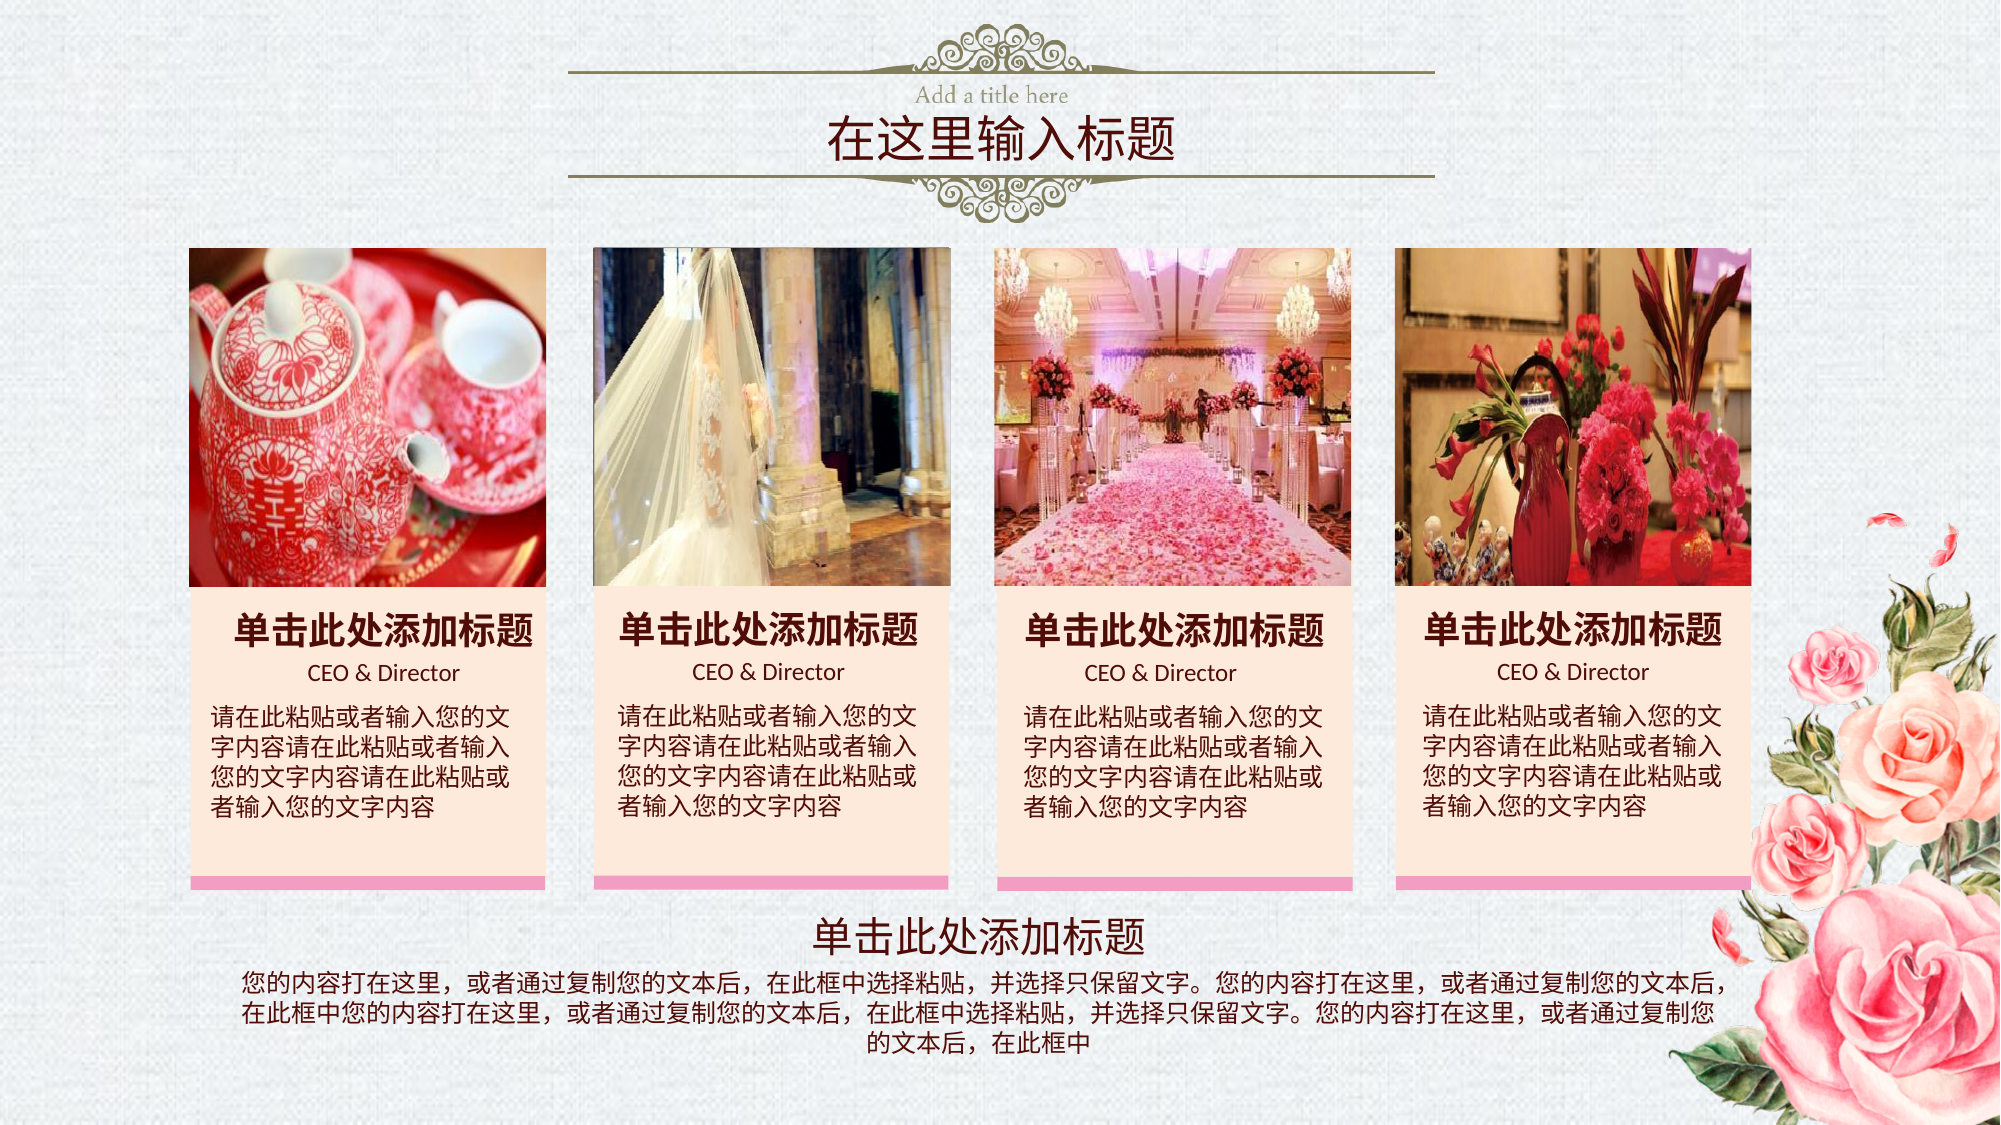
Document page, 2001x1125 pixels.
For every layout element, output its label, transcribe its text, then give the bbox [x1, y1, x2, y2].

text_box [997, 248, 1353, 891]
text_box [568, 24, 1435, 223]
text_box [993, 247, 1352, 587]
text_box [593, 247, 951, 890]
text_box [190, 248, 551, 891]
text_box 您的内容打在这里，或者通过复制您的文本后，在此框中选择粘贴，并选择只保留文字。您的内容打在这里，或者通过复制您的文本后，在此框中您的内容打在这里，或者通过复制您的文本后，在此框中选择粘贴，并选择只保留文字。您的内容打在这里，或者通过复制您的文本后，在此框中 [218, 960, 1588, 1065]
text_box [1395, 247, 1752, 891]
picture [0, 0, 2001, 1125]
text_box 单击此处添加标题 [797, 903, 1161, 960]
